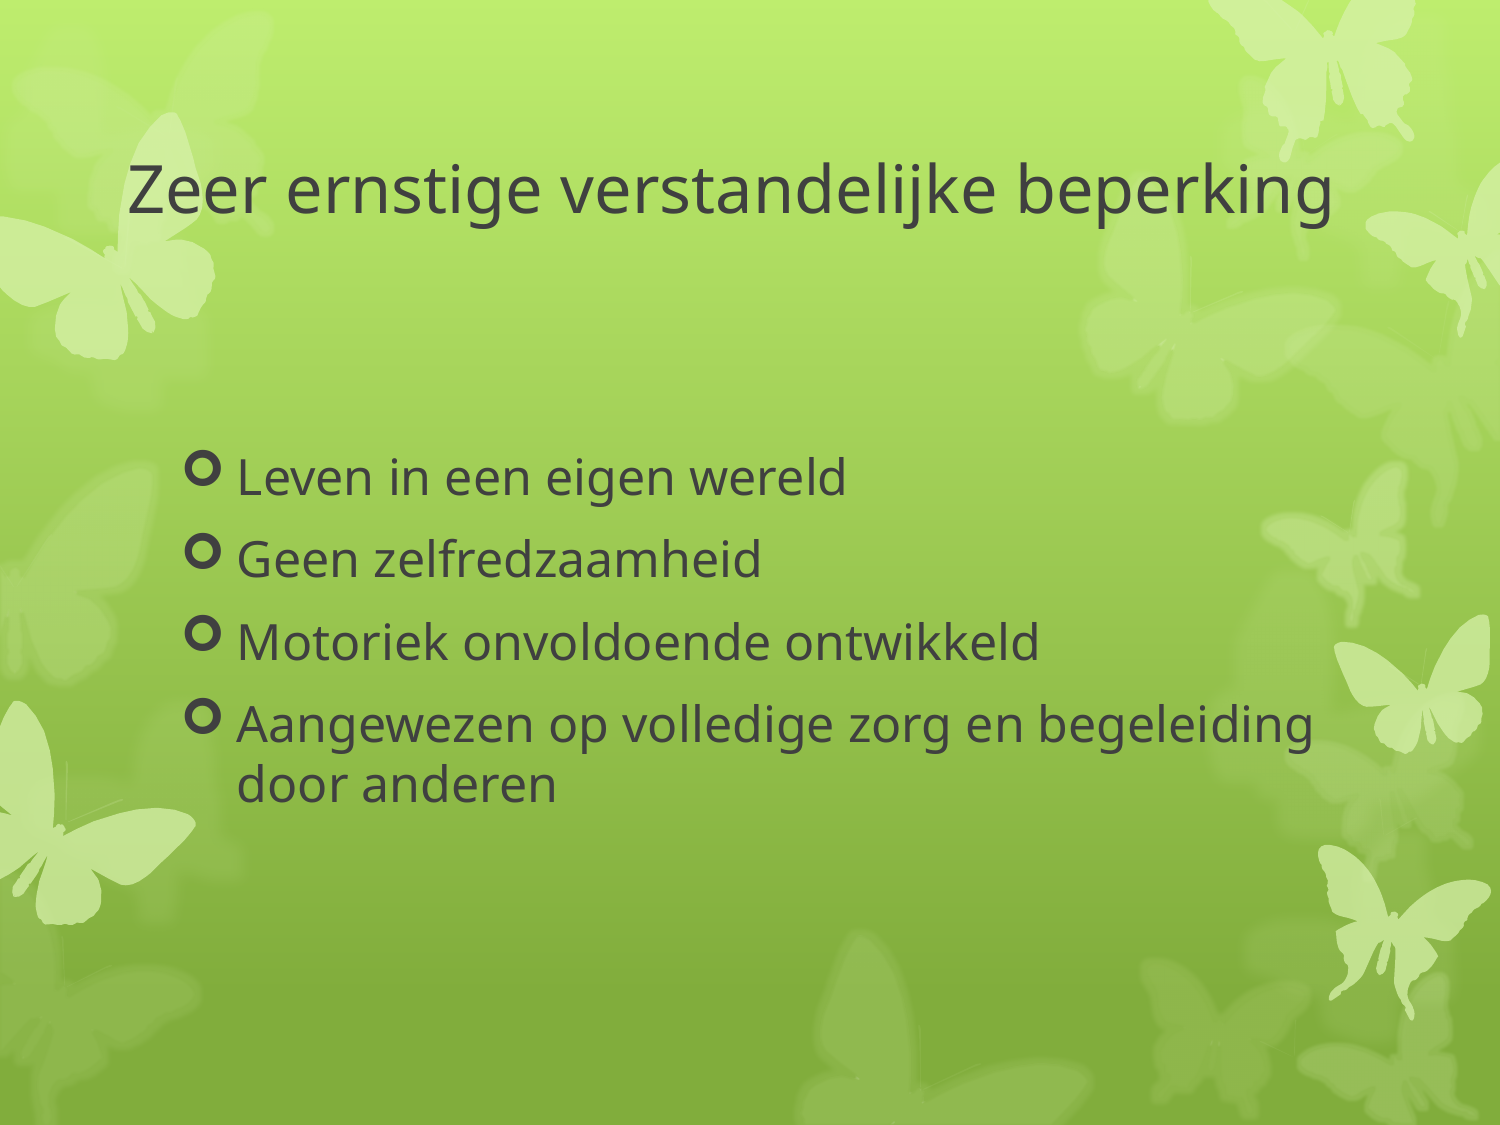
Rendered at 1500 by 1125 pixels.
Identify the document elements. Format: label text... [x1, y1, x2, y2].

title Zeer ernstige verstandelijke beperking [112, 110, 1471, 263]
list Leven in een eigen wereld Geen zelfredzaamheid Motoriek onvoldoende ontwikkeld Aangewezen op volledige zorg en begeleiding door anderen [165, 296, 1335, 962]
